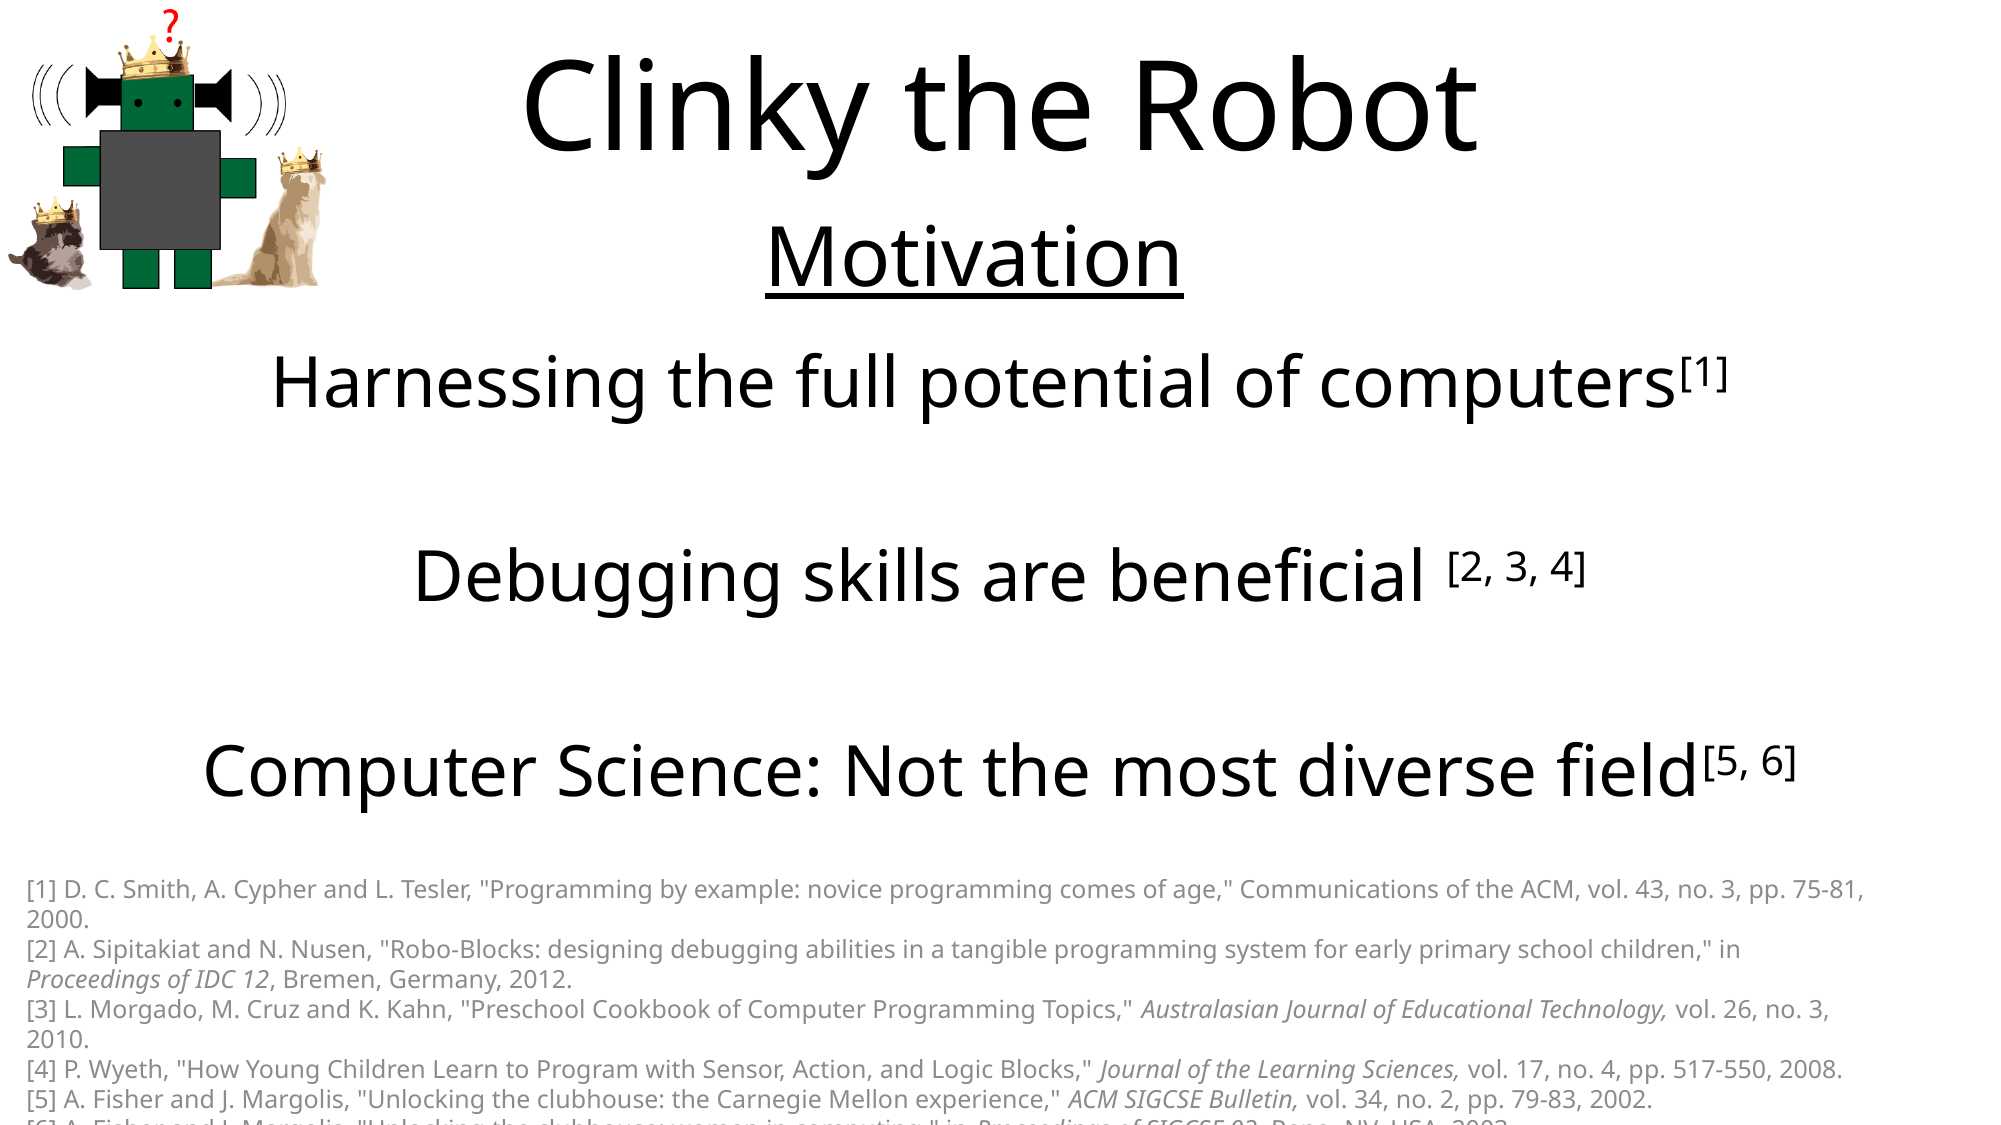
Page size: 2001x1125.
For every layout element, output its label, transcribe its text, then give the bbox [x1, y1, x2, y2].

text_box Harnessing the full potential of computers[1] Debugging skills are beneficial [2, 3, 4] Computer Science: Not the most diverse field[5, 6] [44, 338, 1956, 904]
picture [0, 0, 356, 305]
subtitle [249, 590, 1750, 863]
footer [1] D. C. Smith, A. Cypher and L. Tesler, "Programming by example: novice programming comes of age," Communications of the ACM, vol. 43, no. 3, pp. 75-81, 2000. [2] A. Sipitakiat and N. Nusen, "Robo-Blocks: designing debugging abilities in a tangible programming system for early primary school children," in Proceedings of IDC 12, Bremen, Germany, 2012. [3] L. Morgado, M. Cruz and K. Kahn, "Preschool Cookbook of Computer Programming Topics," Australasian Journal of Educational Technology, vol. 26, no. 3, 2010. [4] P. Wyeth, "How Young Children Learn to Program with Sensor, Action, and Logic Blocks," Journal of the Learning Sciences, vol. 17, no. 4, pp. 517-550, 2008. [5] A. Fisher and J. Margolis, "Unlocking the clubhouse: the Carnegie Mellon experience," ACM SIGCSE Bulletin, vol. 34, no. 2, pp. 79-83, 2002. [6] A. Fisher and J. Margolis, "Unlocking the clubhouse: women in computing," in Proceedings of SIGCSE 03, Reno, NV, USA, 2003. [11, 981, 1891, 1125]
title Clinky the Robot [356, 30, 1750, 185]
text_box Motivation [750, 195, 1199, 311]
